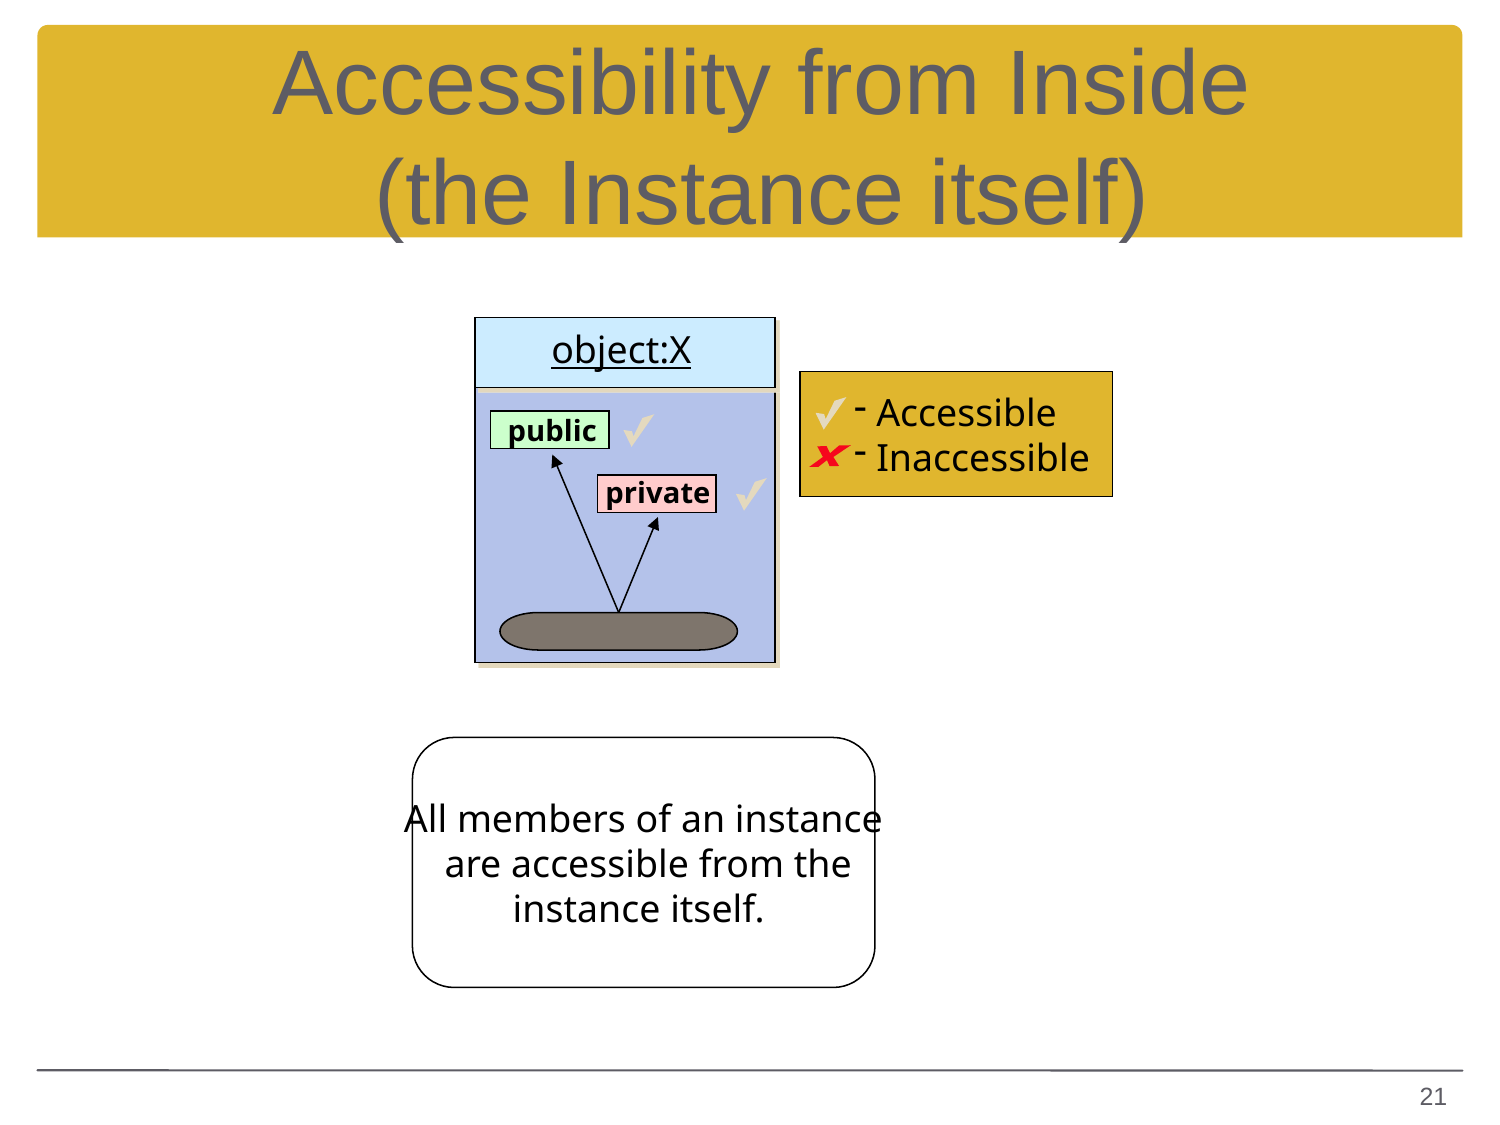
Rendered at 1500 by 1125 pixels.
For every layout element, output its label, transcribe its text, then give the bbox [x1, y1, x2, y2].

text_box [499, 612, 738, 651]
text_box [474, 317, 776, 388]
text_box All members of an instance are accessible from the instance itself. [412, 737, 875, 988]
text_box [590, 467, 763, 518]
text_box [474, 399, 775, 663]
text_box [552, 454, 606, 613]
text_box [618, 517, 659, 613]
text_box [799, 371, 1113, 497]
slide_number 21 [1112, 1069, 1463, 1123]
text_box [490, 404, 651, 456]
text_box Accessibility from Inside (the Instance itself) [75, 125, 1450, 250]
